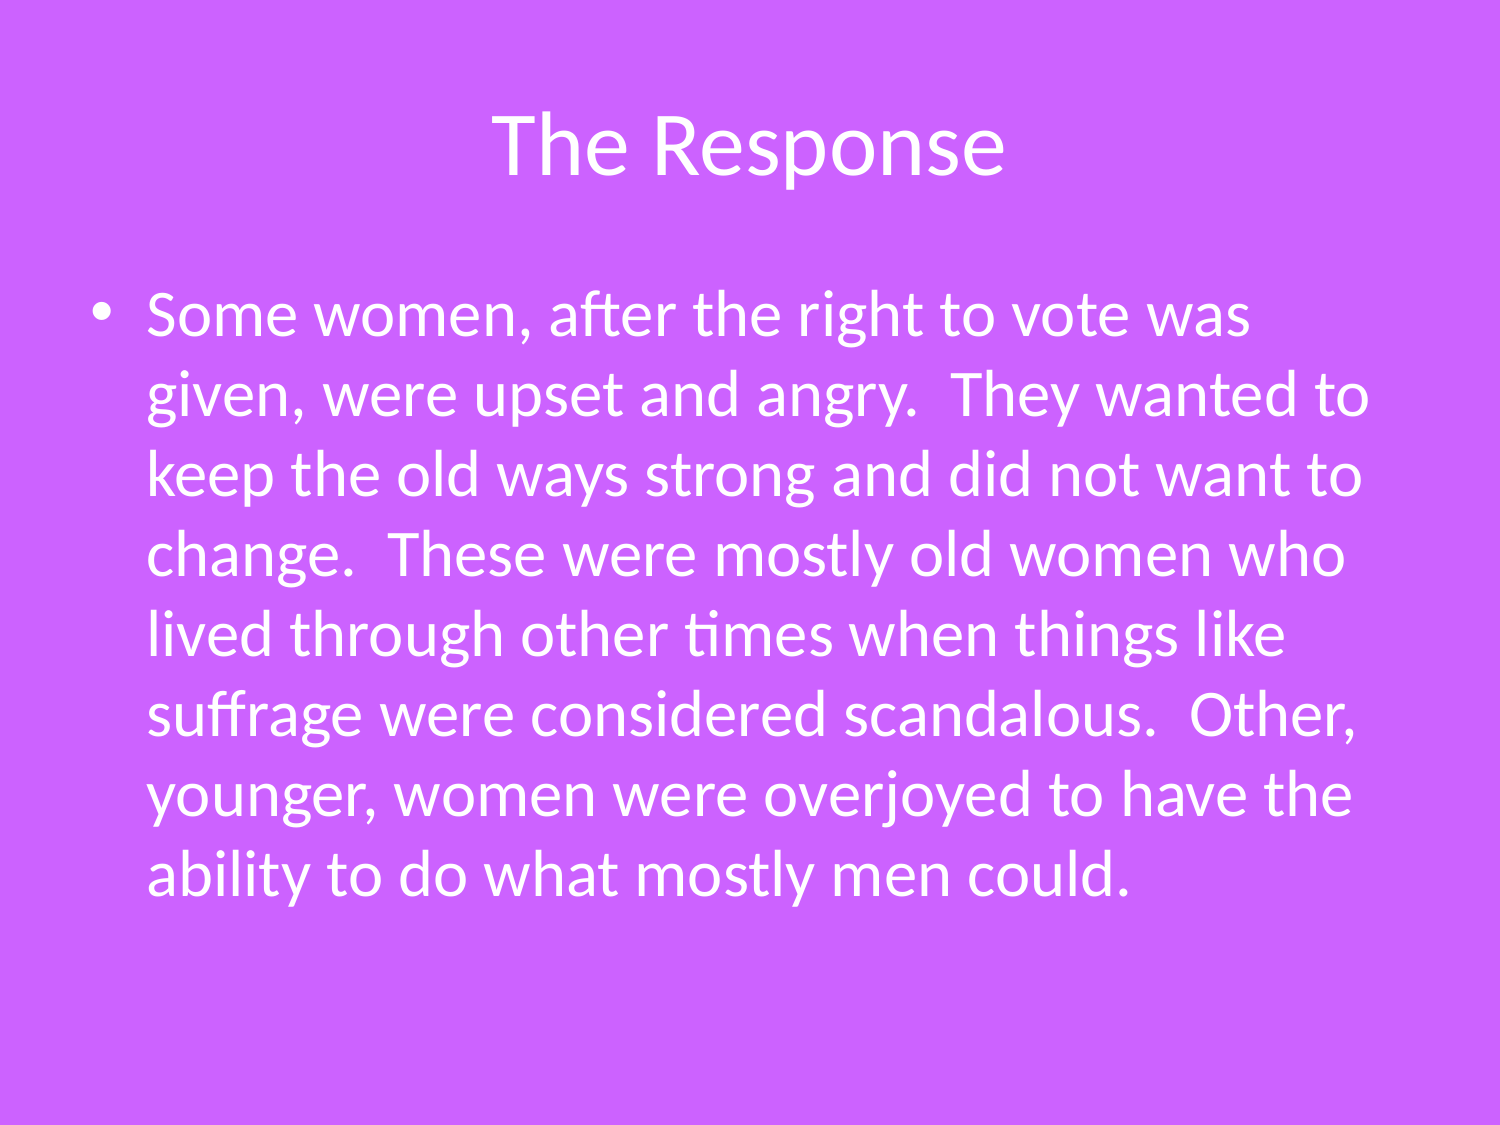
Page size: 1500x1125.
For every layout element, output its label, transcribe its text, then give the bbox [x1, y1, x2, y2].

list Some women, after the right to vote was given, were upset and angry. They wanted to keep the old ways strong and did not want to change. These were mostly old women who lived through other times when things like suffrage were considered scandalous. Other, younger, women were overjoyed to have the ability to do what mostly men could. [75, 262, 1425, 1005]
title The Response [75, 45, 1425, 233]
